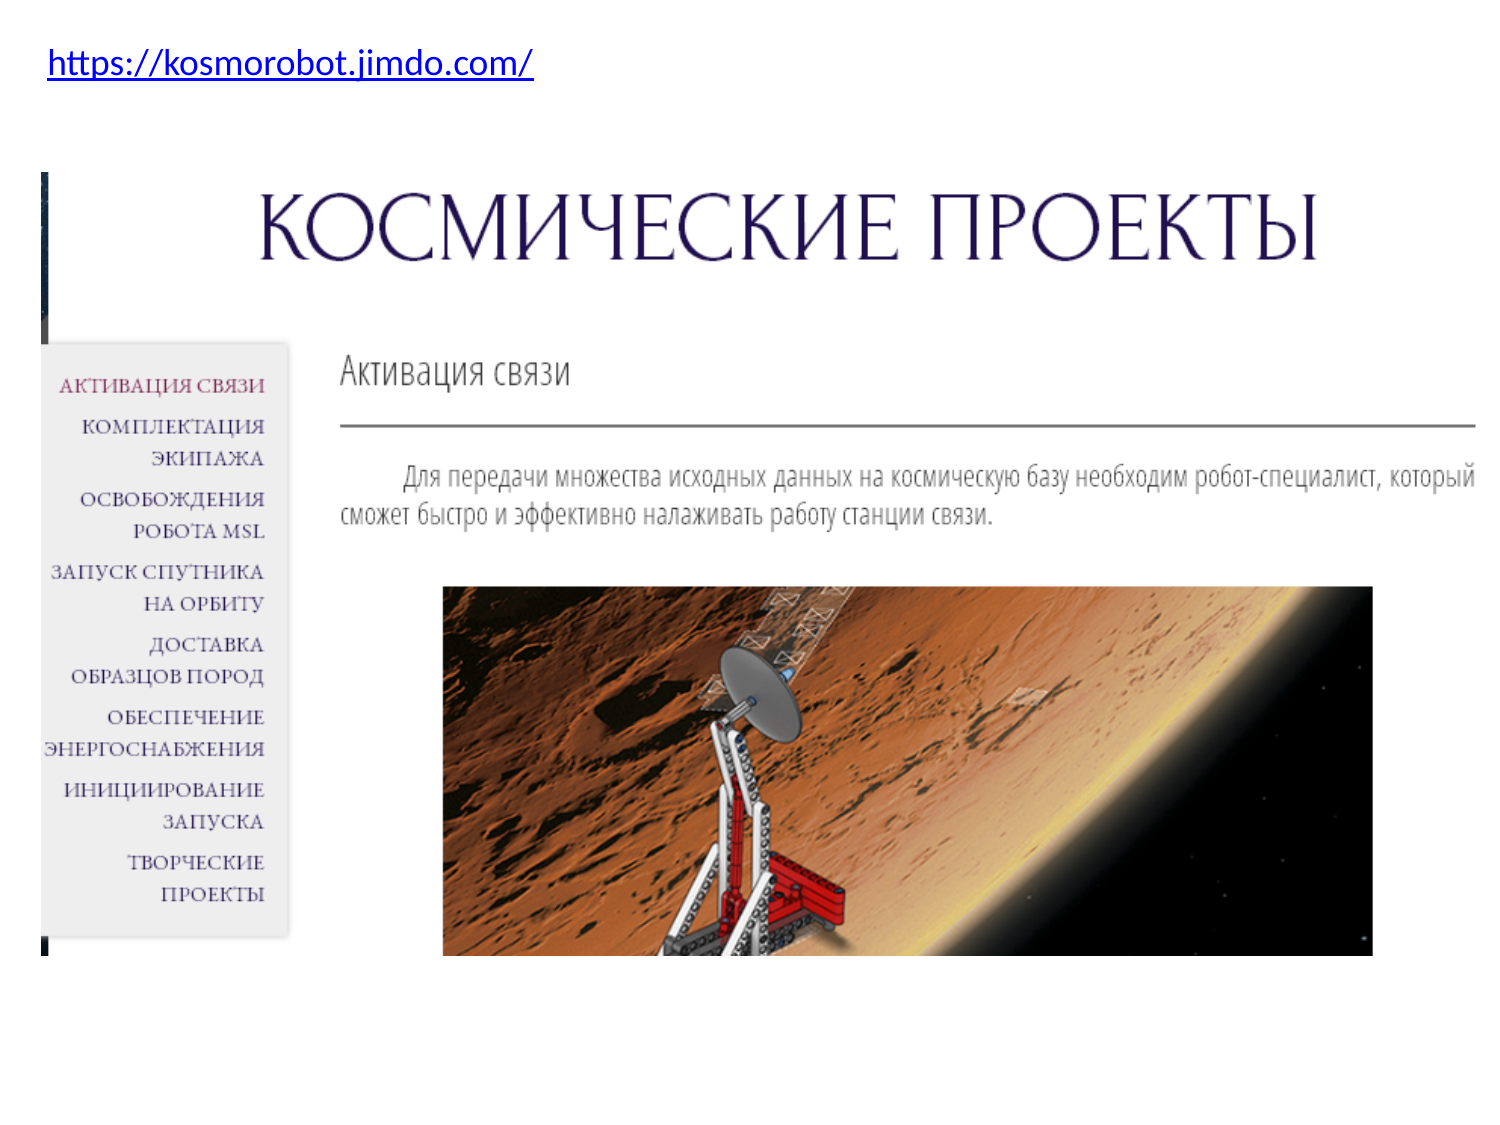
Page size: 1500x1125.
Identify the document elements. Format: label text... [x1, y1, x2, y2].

text_box https://kosmorobot.jimdo.com/ [32, 30, 549, 136]
picture [41, 172, 1500, 956]
